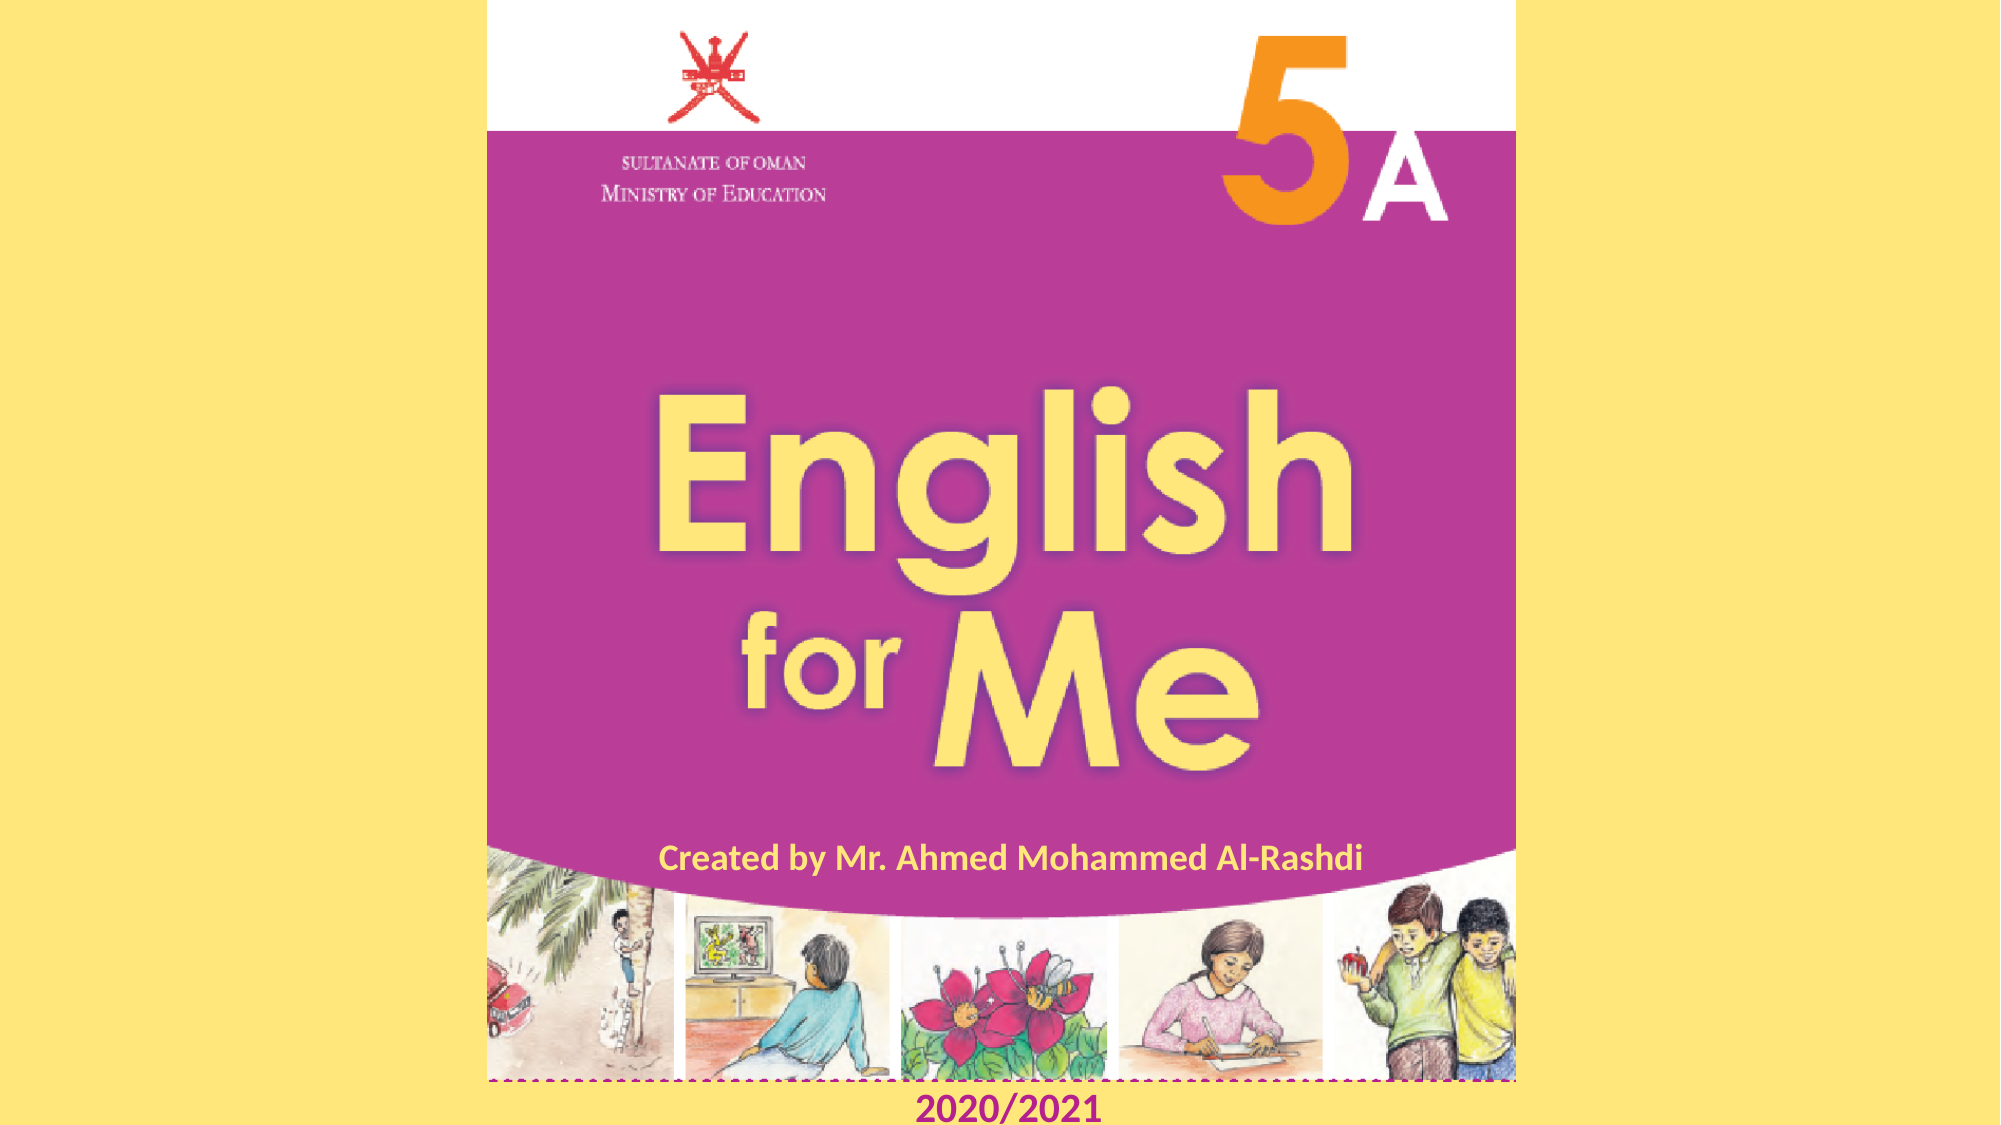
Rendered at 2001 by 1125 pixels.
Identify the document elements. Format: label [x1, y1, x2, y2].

text_box [487, 0, 1516, 1125]
